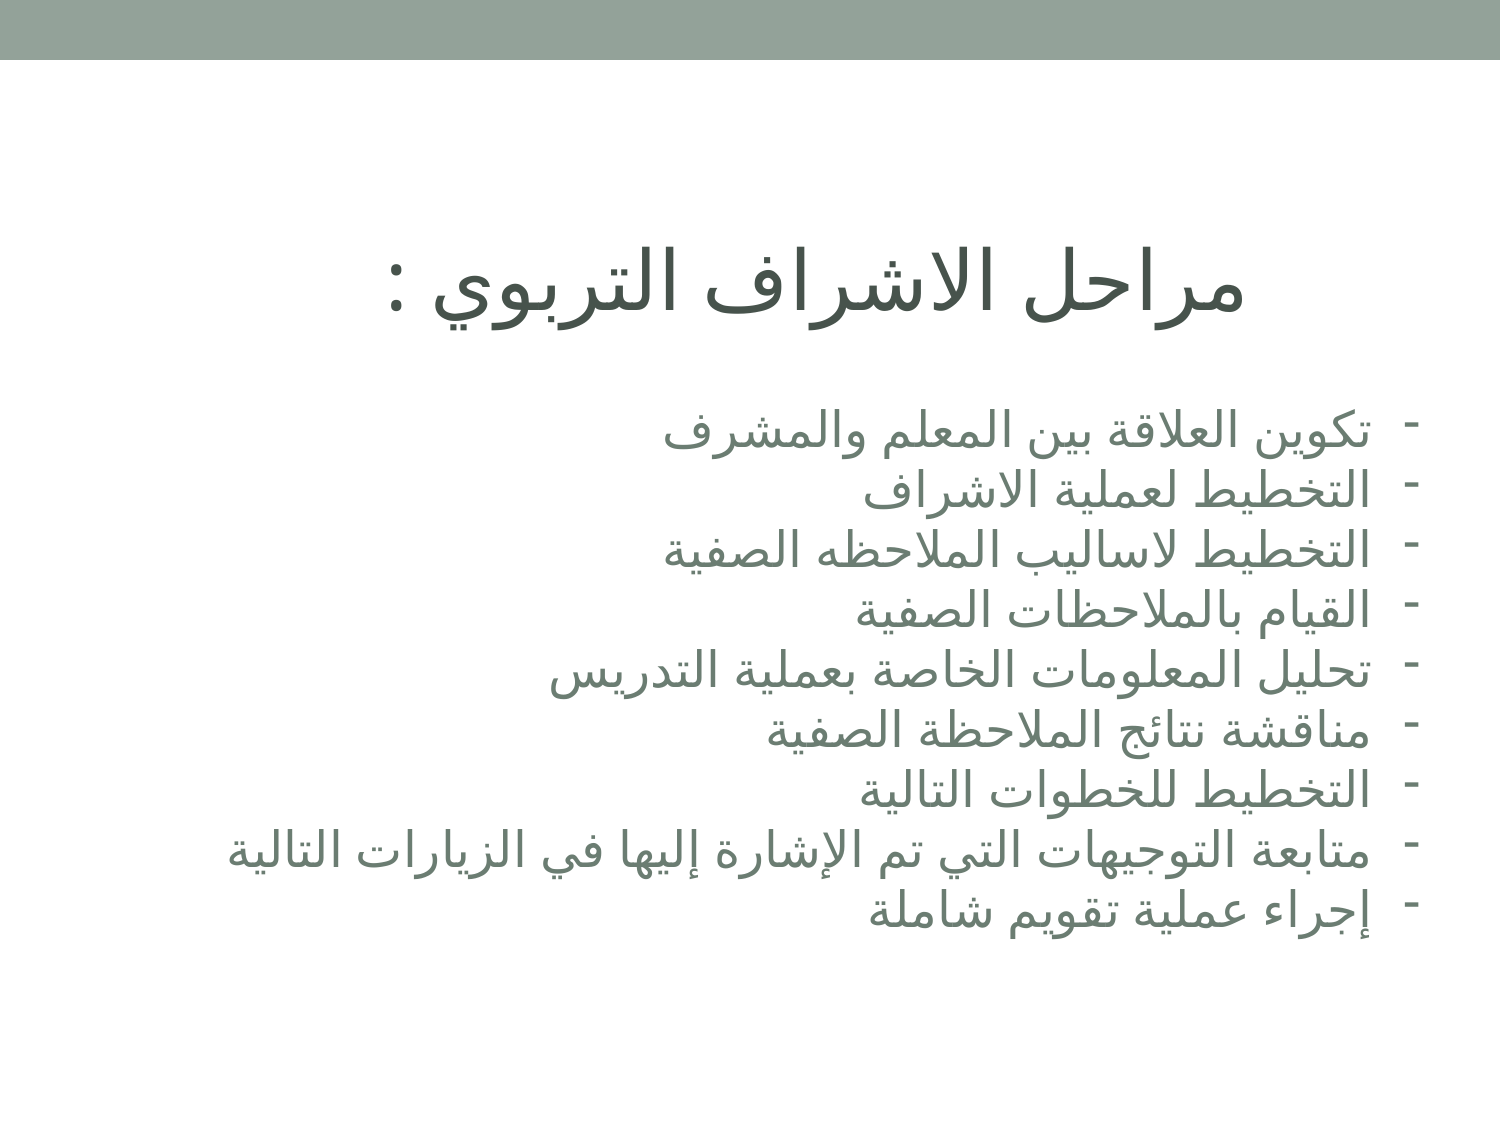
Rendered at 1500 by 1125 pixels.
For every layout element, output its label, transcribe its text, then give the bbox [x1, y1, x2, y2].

text_box مراحل الاشراف التربوي : تكوين العلاقة بين المعلم والمشرف التخطيط لعملية الاشراف التخطيط لاساليب الملاحظه الصفية القيام بالملاحظات الصفية تحليل المعلومات الخاصة بعملية التدريس مناقشة نتائج الملاحظة الصفية التخطيط للخطوات التالية متابعة التوجيهات التي تم الإشارة إليها في الزيارات التالية إجراء عملية تقويم شاملة [198, 219, 1435, 945]
